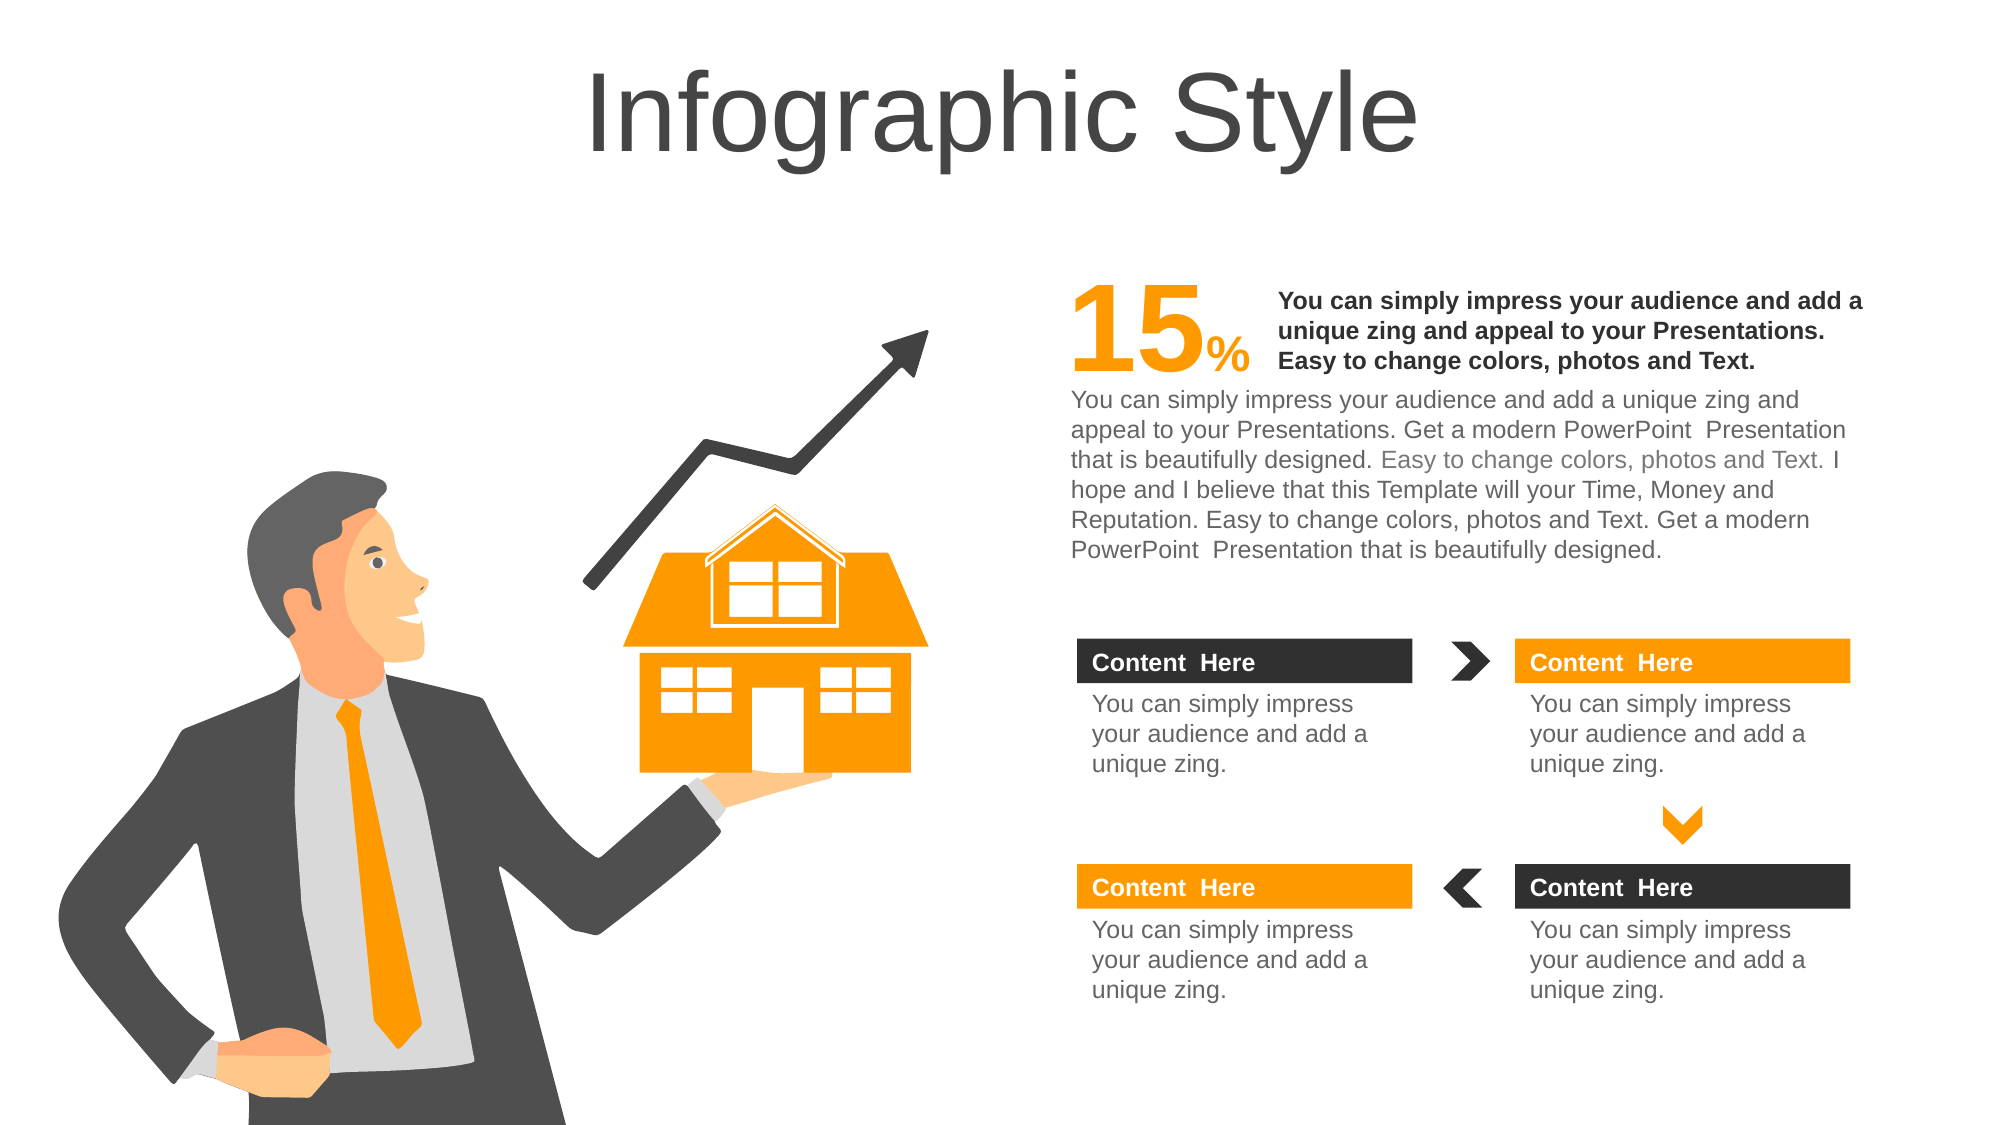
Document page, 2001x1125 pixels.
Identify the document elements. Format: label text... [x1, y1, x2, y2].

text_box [58, 329, 929, 1125]
text_box You can simply impress your audience and add a unique zing and appeal to your Presentations. Get a modern PowerPoint Presentation that is beautifully designed. Easy to change colors, photos and Text. I hope and I believe that this Template will your Time, Money and Reputation. Easy to change colors, photos and Text. Get a modern PowerPoint Presentation that is beautifully designed. [1056, 376, 1898, 571]
text_box 15% [1051, 239, 1267, 404]
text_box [1077, 638, 1413, 787]
text_box [1441, 867, 1485, 909]
text_box [1448, 640, 1492, 682]
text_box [1077, 863, 1413, 1013]
list Infographic Style [53, 55, 1952, 175]
text_box [1662, 803, 1704, 847]
text_box You can simply impress your audience and add a unique zing and appeal to your Presentations. Easy to change colors, photos and Text. [1263, 276, 1898, 376]
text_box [1514, 863, 1851, 1013]
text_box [1514, 638, 1851, 787]
